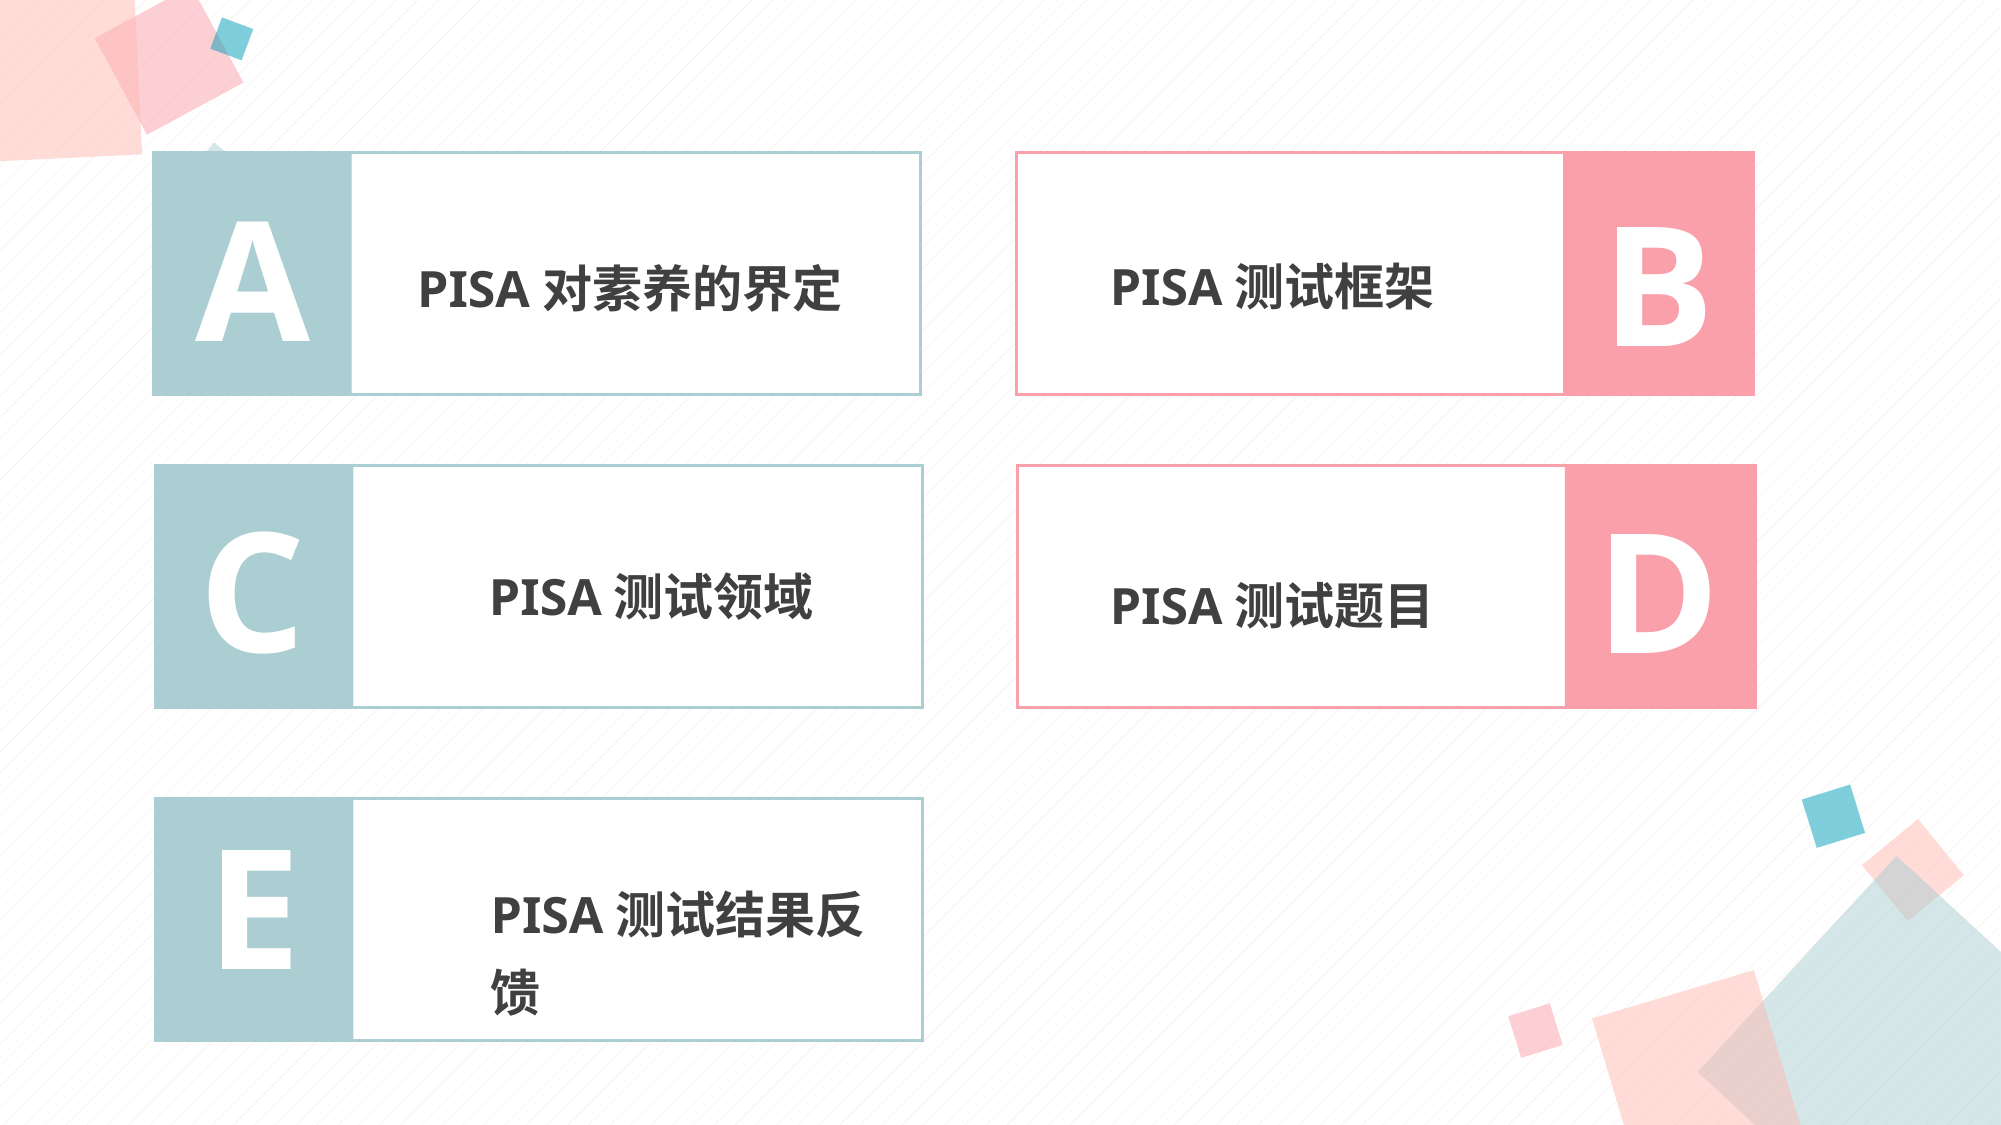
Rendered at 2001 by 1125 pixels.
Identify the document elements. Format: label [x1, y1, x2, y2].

text_box [155, 465, 923, 708]
text_box [153, 152, 921, 395]
text_box [1016, 152, 1754, 395]
text_box [155, 798, 923, 1041]
text_box [1017, 465, 1756, 708]
